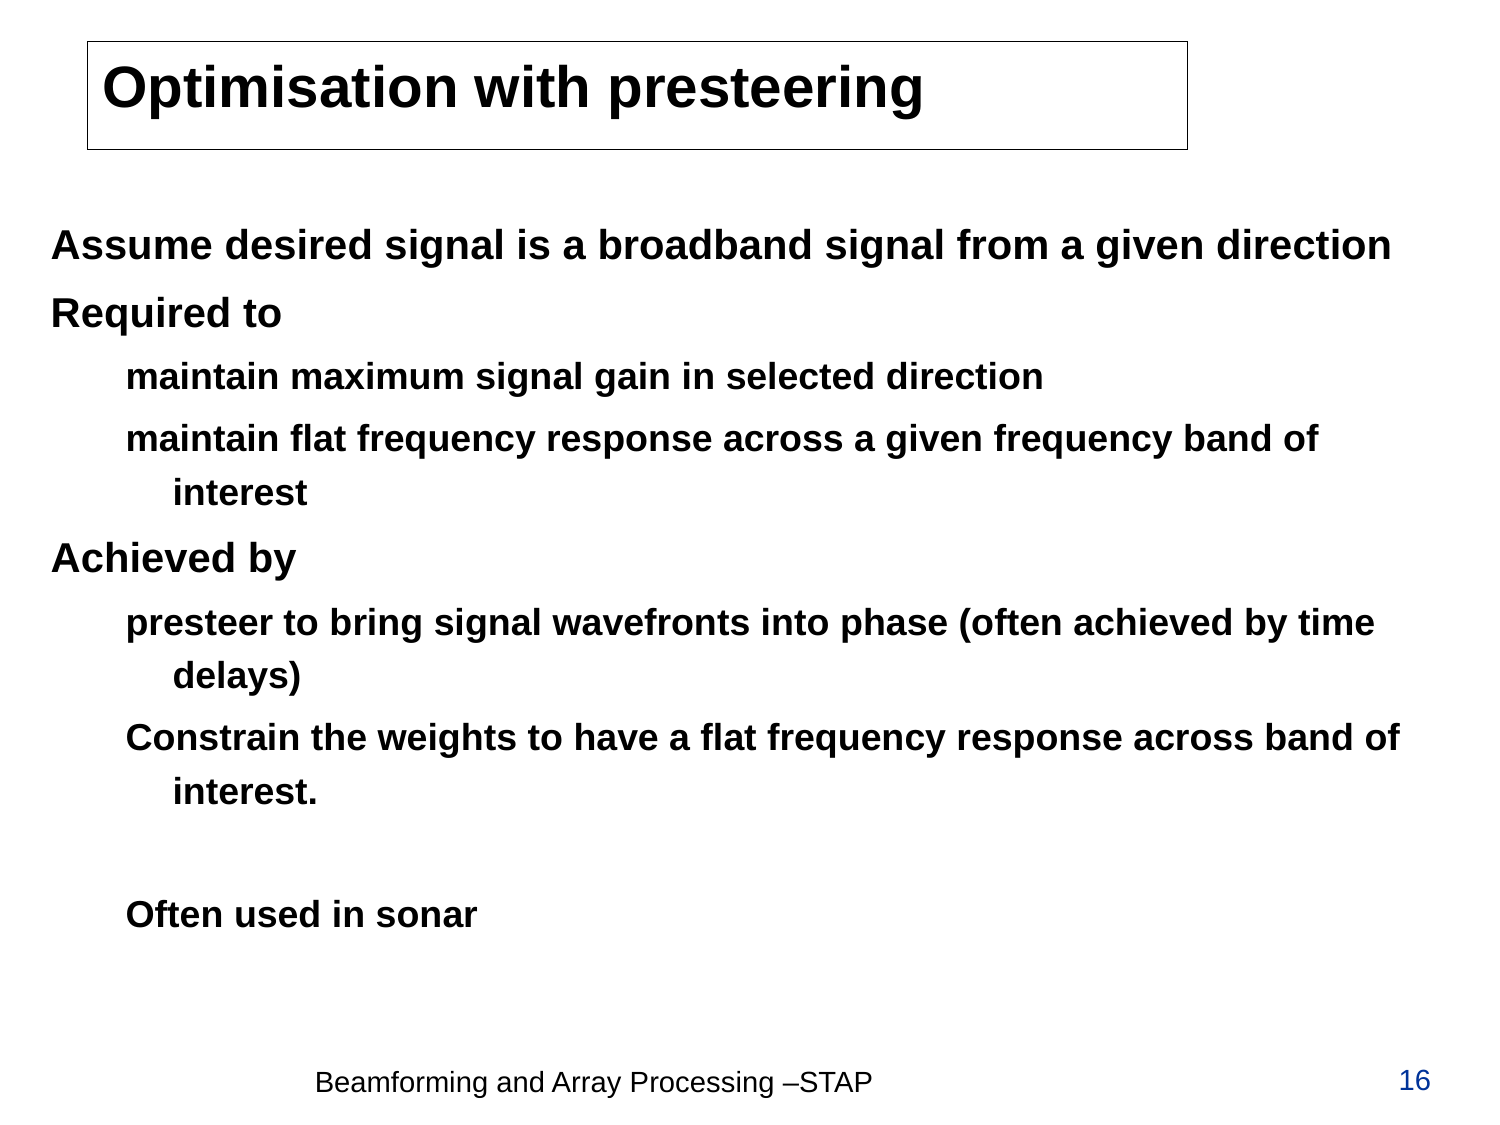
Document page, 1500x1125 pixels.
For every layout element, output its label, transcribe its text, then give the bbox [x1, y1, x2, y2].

title Optimisation with presteering [87, 41, 1188, 150]
slide_number 16 [1207, 1055, 1447, 1102]
list Assume desired signal is a broadband signal from a given direction Required to maintain maximum signal gain in selected direction maintain flat frequency response across a given frequency band of interest Achieved by presteer to bring signal wavefronts into phase (often achieved by time delays) Constrain the weights to have a flat frequency response across band of interest. Often used in sonar [35, 200, 1450, 975]
